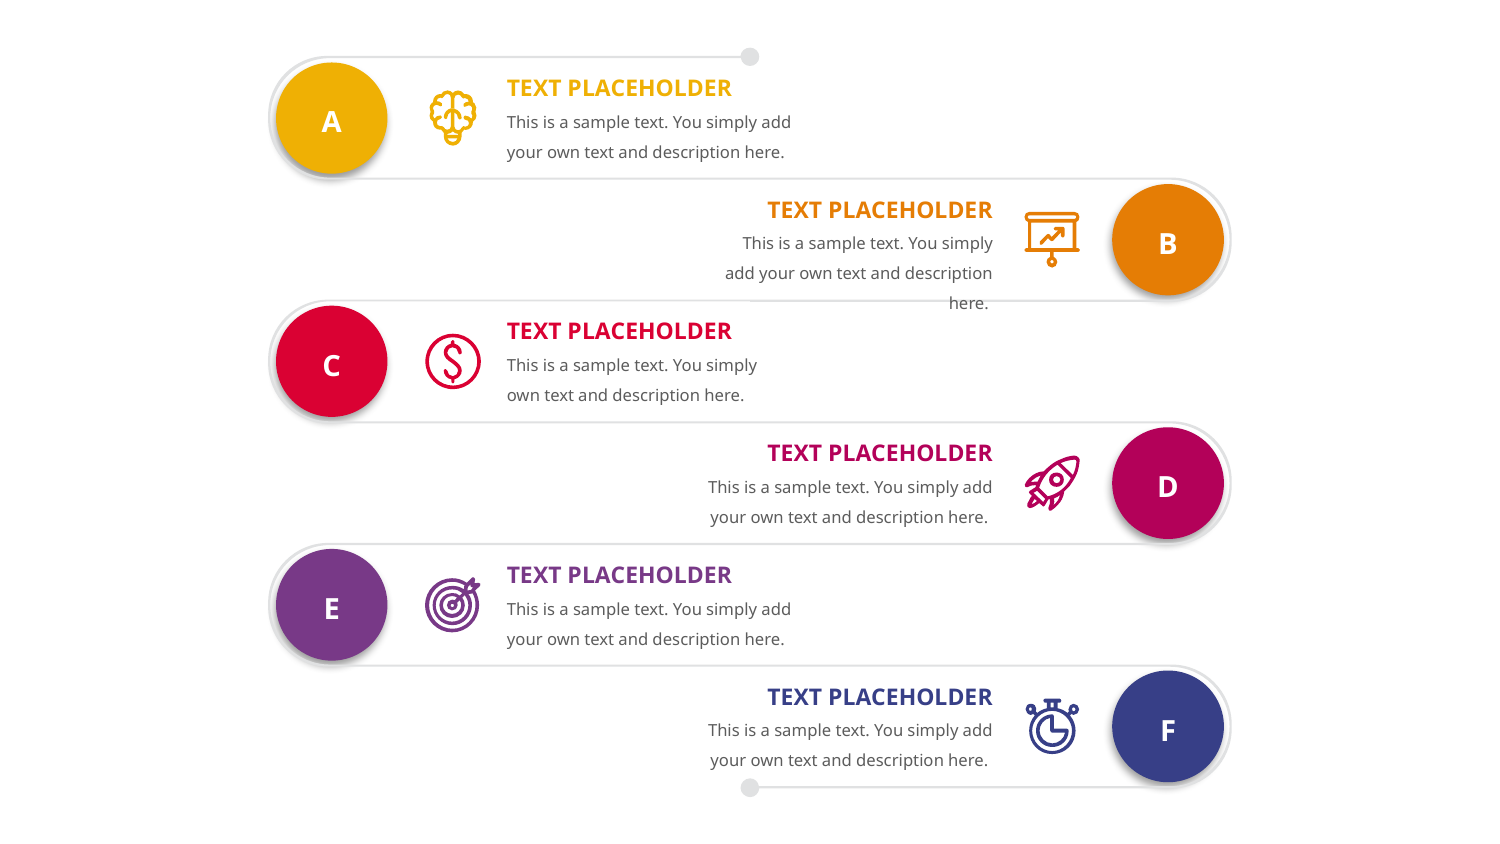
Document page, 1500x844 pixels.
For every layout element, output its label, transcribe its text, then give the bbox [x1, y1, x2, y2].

text_box This is a sample text. You simply add your own text and description here. [710, 223, 994, 314]
text_box This is a sample text. You simply own text and description here. [506, 345, 775, 405]
text_box A [276, 62, 388, 174]
text_box B [1112, 184, 1224, 296]
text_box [428, 90, 478, 146]
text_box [1024, 698, 1080, 755]
text_box [425, 577, 481, 633]
text_box C [276, 305, 388, 417]
text_box This is a sample text. You simply add your own text and description here. [506, 589, 806, 649]
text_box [425, 333, 482, 390]
text_box TEXT PLACEHOLDER [660, 682, 993, 710]
text_box [268, 299, 1232, 798]
text_box TEXT PLACEHOLDER [506, 73, 840, 102]
text_box TEXT PLACEHOLDER [660, 438, 993, 467]
text_box TEXT PLACEHOLDER [506, 317, 840, 345]
text_box [268, 47, 1232, 302]
text_box This is a sample text. You simply add your own text and description here. [506, 102, 806, 162]
text_box E [276, 548, 388, 661]
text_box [1024, 211, 1081, 268]
text_box TEXT PLACEHOLDER [506, 560, 840, 589]
text_box TEXT PLACEHOLDER [660, 195, 993, 223]
text_box This is a sample text. You simply add your own text and description here. [699, 710, 994, 770]
text_box D [1112, 427, 1224, 539]
text_box This is a sample text. You simply add your own text and description here. [699, 466, 994, 527]
text_box F [1112, 670, 1224, 783]
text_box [1024, 455, 1081, 511]
